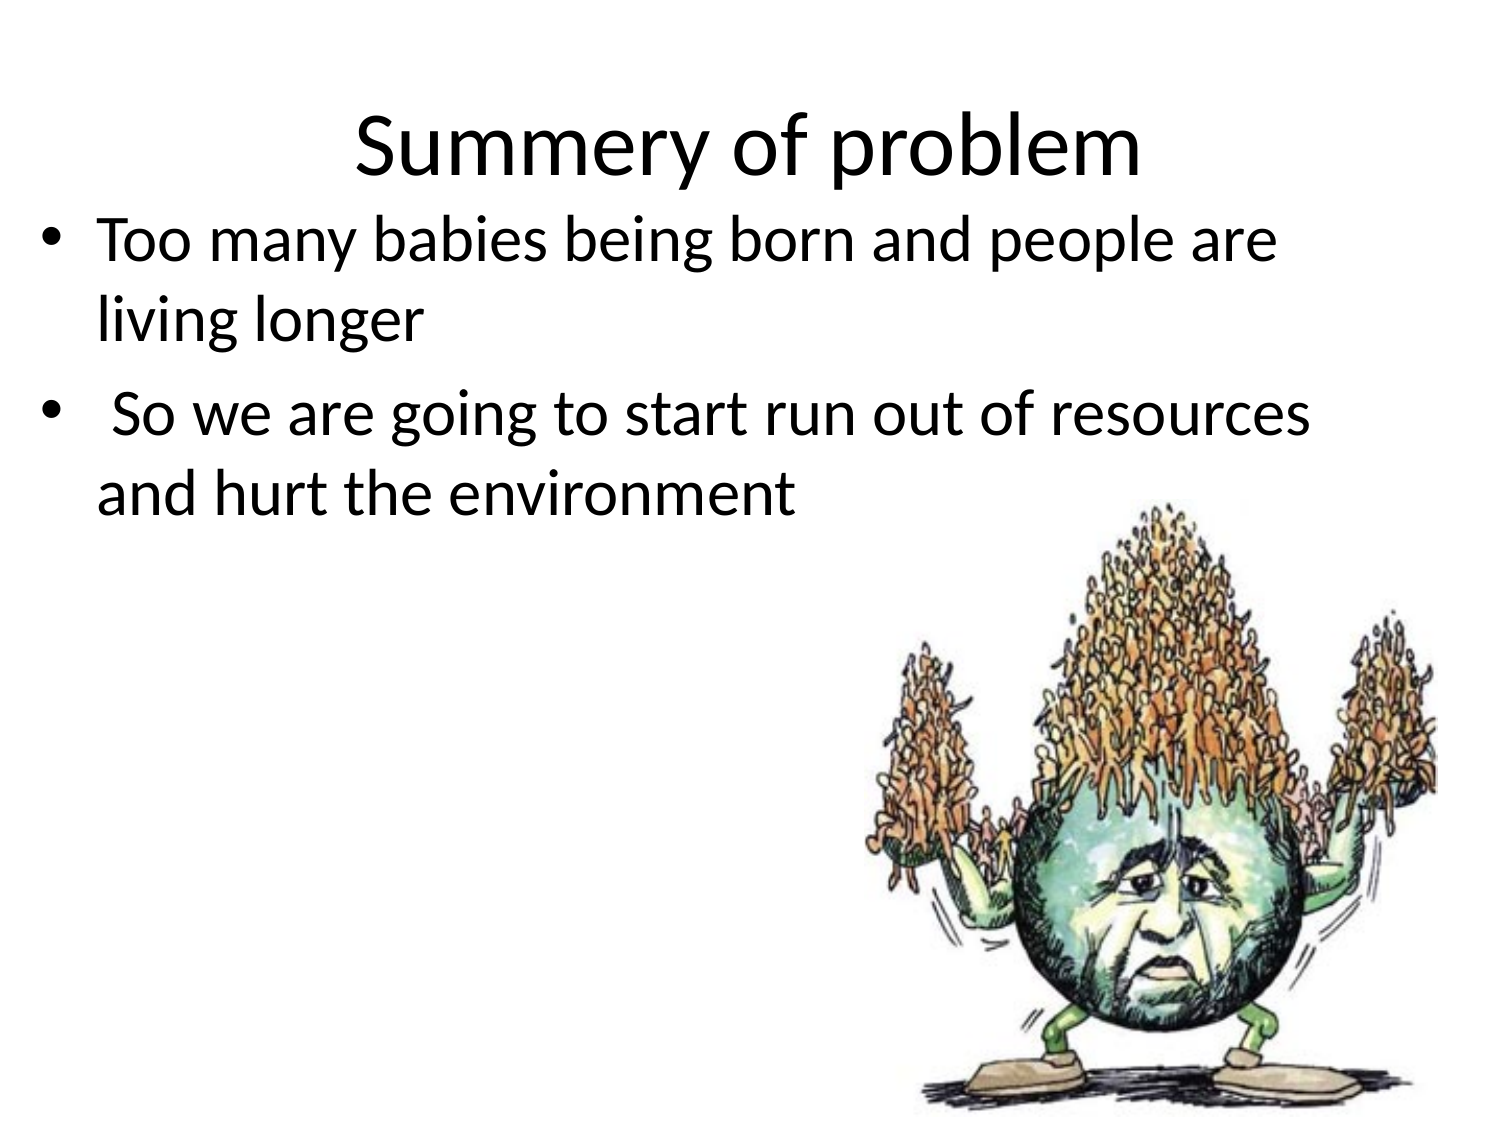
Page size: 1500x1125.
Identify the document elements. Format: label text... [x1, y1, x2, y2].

title Summery of problem [74, 44, 1426, 233]
picture [864, 499, 1438, 1117]
list Too many babies being born and people are living longer So we are going to start run out of resources and hurt the environment [24, 187, 1376, 931]
